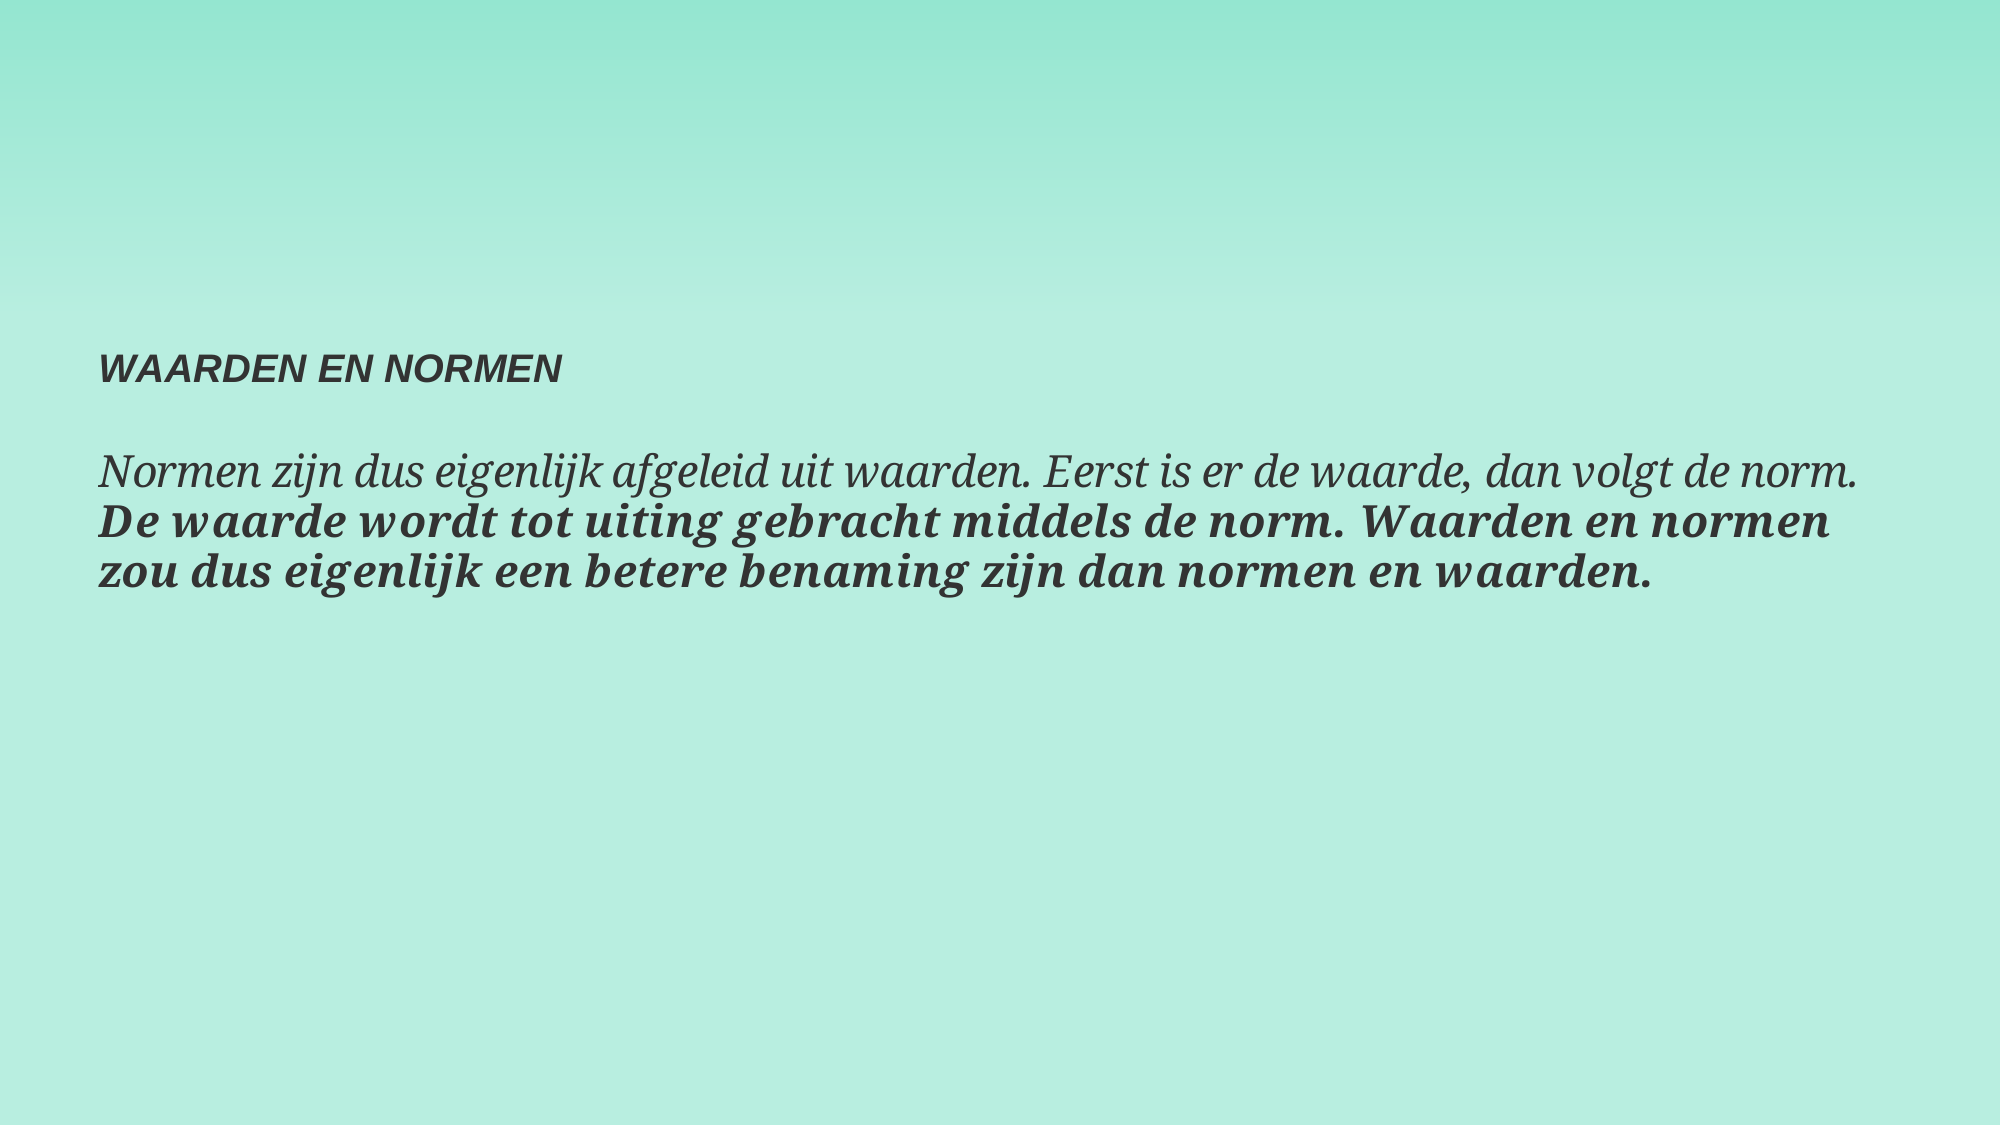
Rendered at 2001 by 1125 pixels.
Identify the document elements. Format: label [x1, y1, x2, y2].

list [98, 78, 1914, 598]
